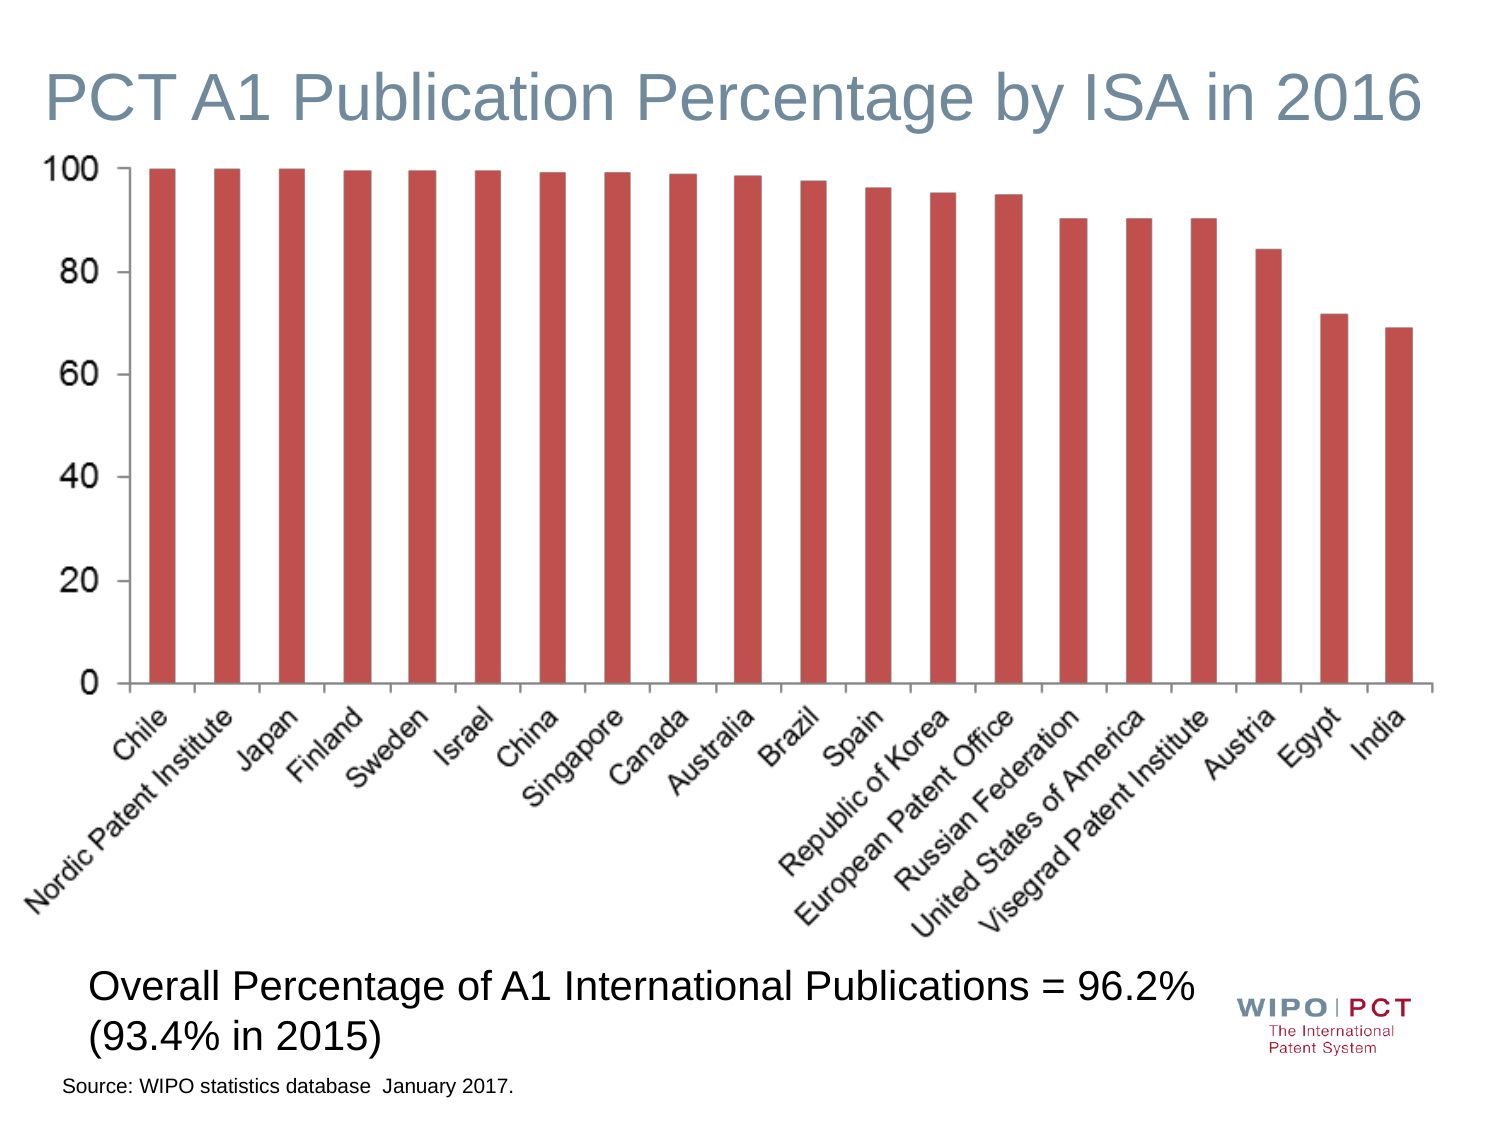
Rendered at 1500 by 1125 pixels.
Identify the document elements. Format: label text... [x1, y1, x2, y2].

text_box Overall Percentage of A1 International Publications = 96.2% (93.4% in 2015) [73, 976, 1223, 1067]
title PCT A1 Publication Percentage by ISA in 2016 [29, 0, 1459, 129]
text_box Source: WIPO statistics database January 2017. [47, 1065, 1258, 1105]
picture [0, 0, 1500, 1125]
